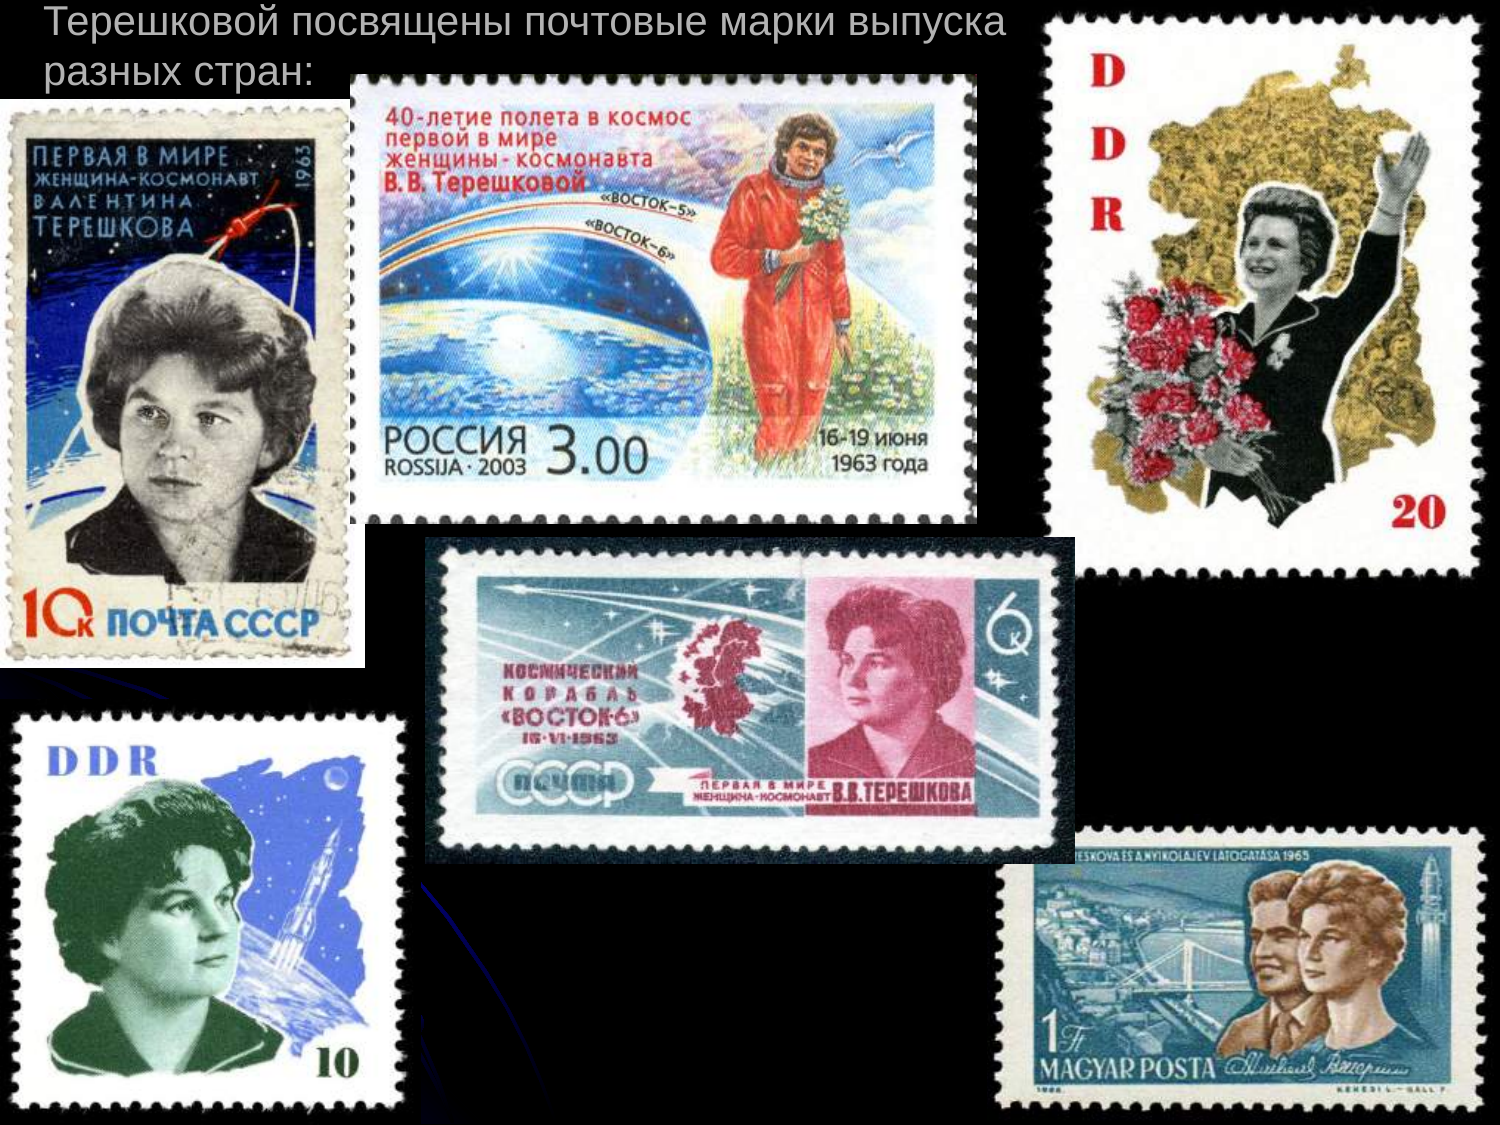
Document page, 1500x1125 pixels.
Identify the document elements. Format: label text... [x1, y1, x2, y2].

picture [0, 74, 977, 669]
title Терешковой посвящены почтовые марки выпуска разных стран: [0, 0, 1027, 88]
picture [0, 699, 421, 1125]
picture [424, 0, 1500, 1125]
